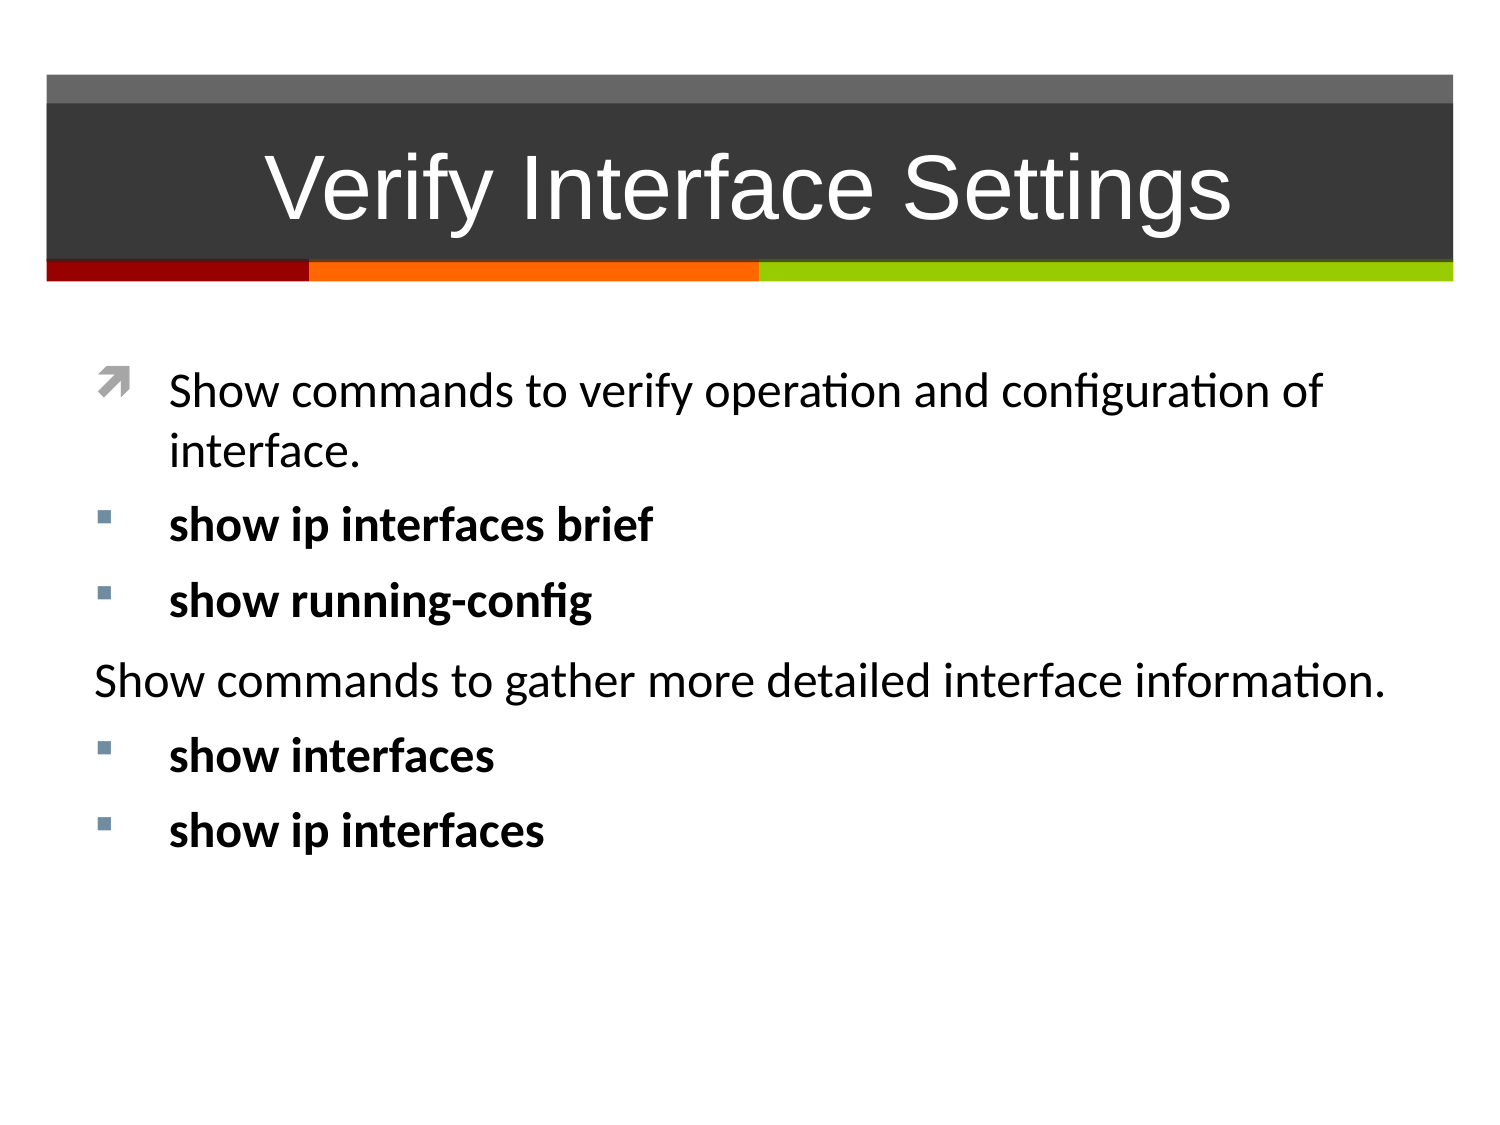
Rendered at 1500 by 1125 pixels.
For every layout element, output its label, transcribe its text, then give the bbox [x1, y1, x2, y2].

list Show commands to verify operation and configuration of interface. show ip interfaces brief show running-config Show commands to gather more detailed interface information. show interfaces show ip interfaces [79, 350, 1409, 1051]
title Verify Interface Settings [46, 103, 1454, 263]
